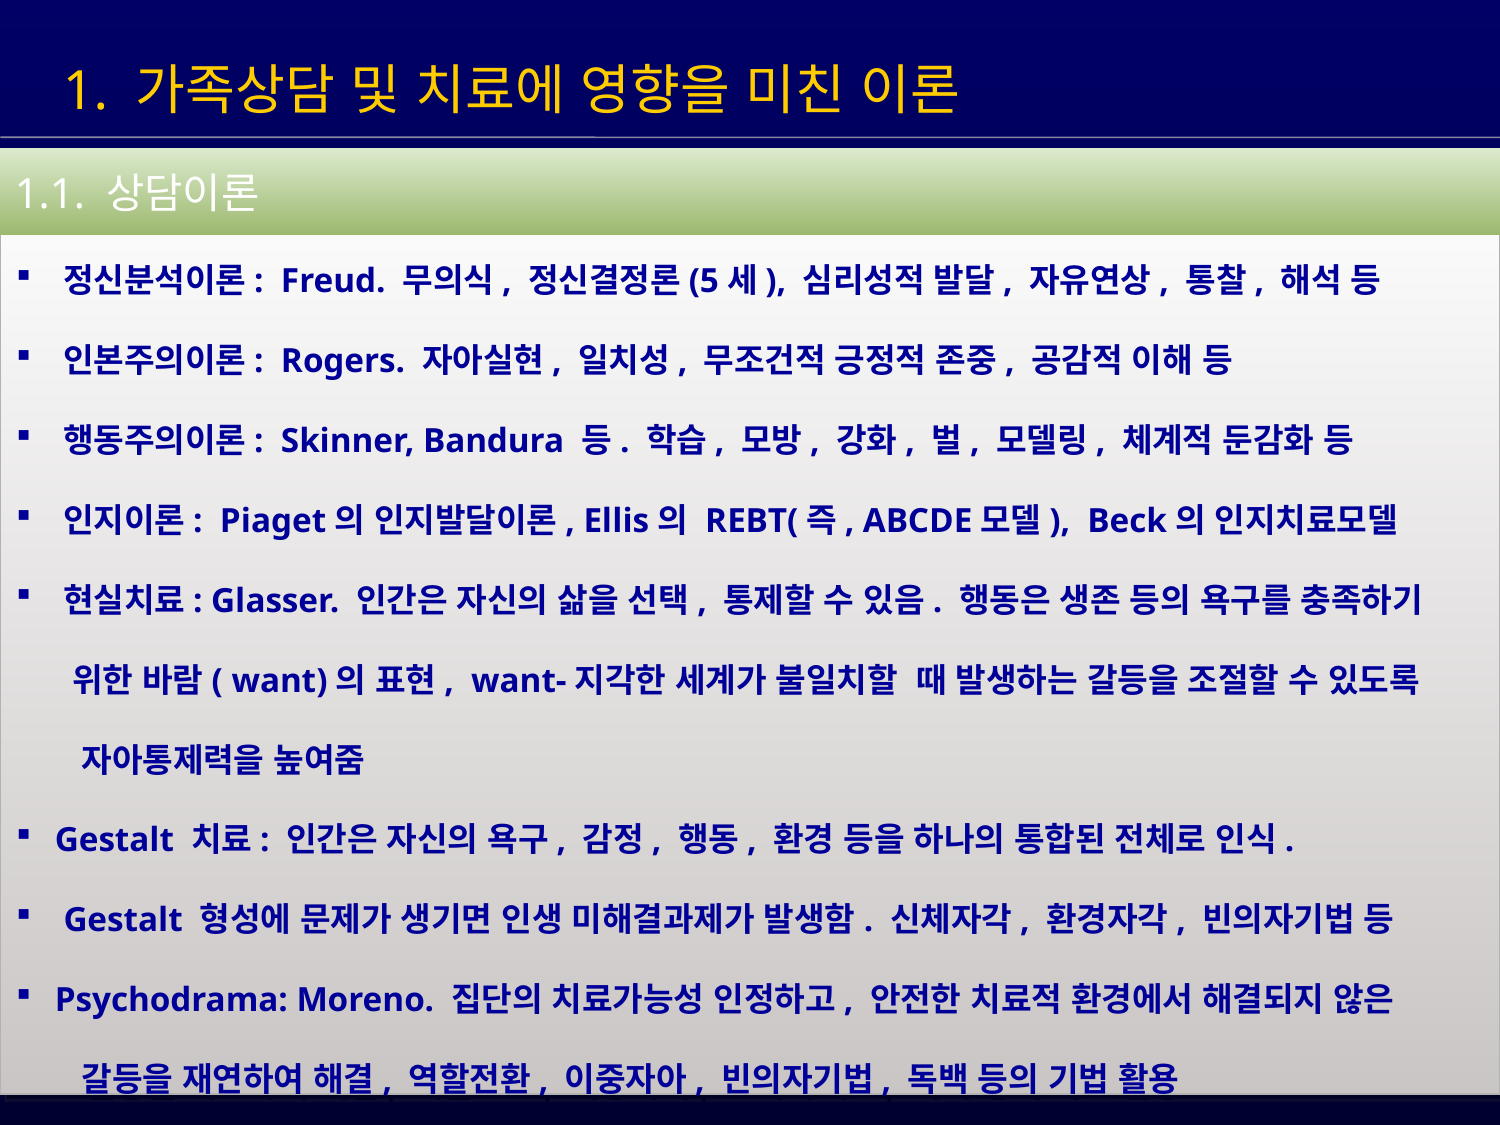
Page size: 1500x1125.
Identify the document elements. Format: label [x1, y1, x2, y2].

text_box [0, 47, 1500, 1095]
